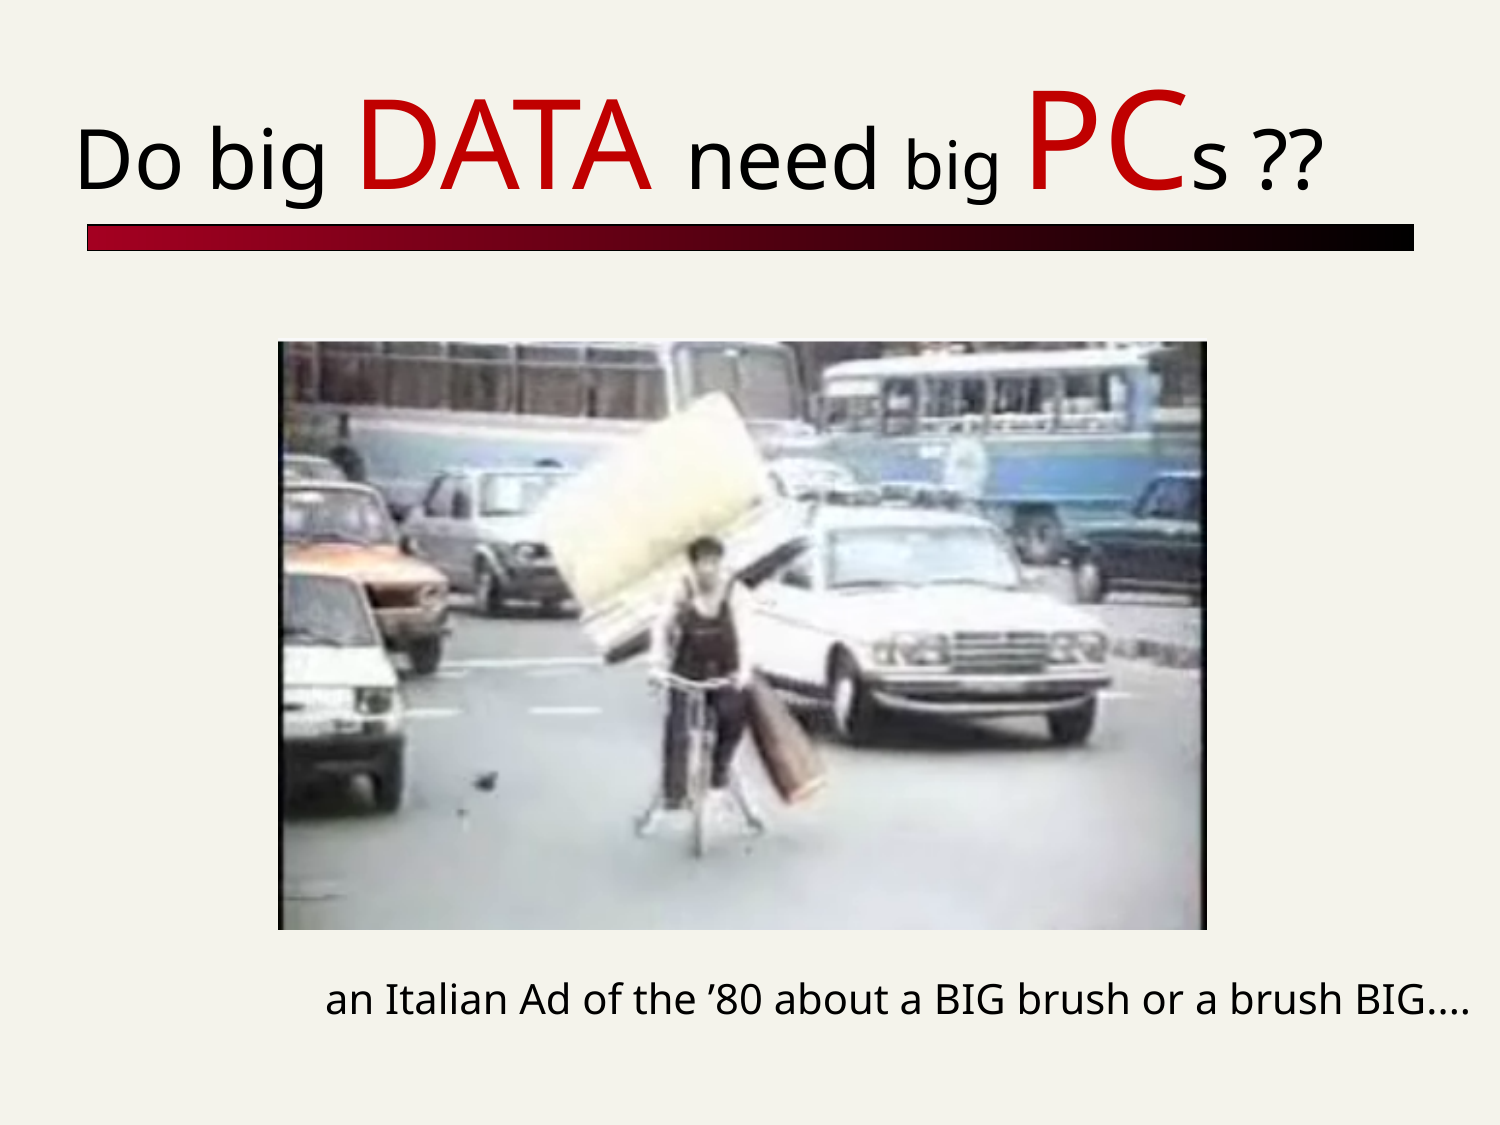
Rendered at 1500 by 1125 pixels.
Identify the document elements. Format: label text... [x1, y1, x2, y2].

title Do big DATA need big PCs ?? [58, 62, 1413, 226]
text_box an Italian Ad of the ’80 about a BIG brush or a brush BIG.... [310, 965, 1487, 1031]
picture [278, 338, 1208, 931]
